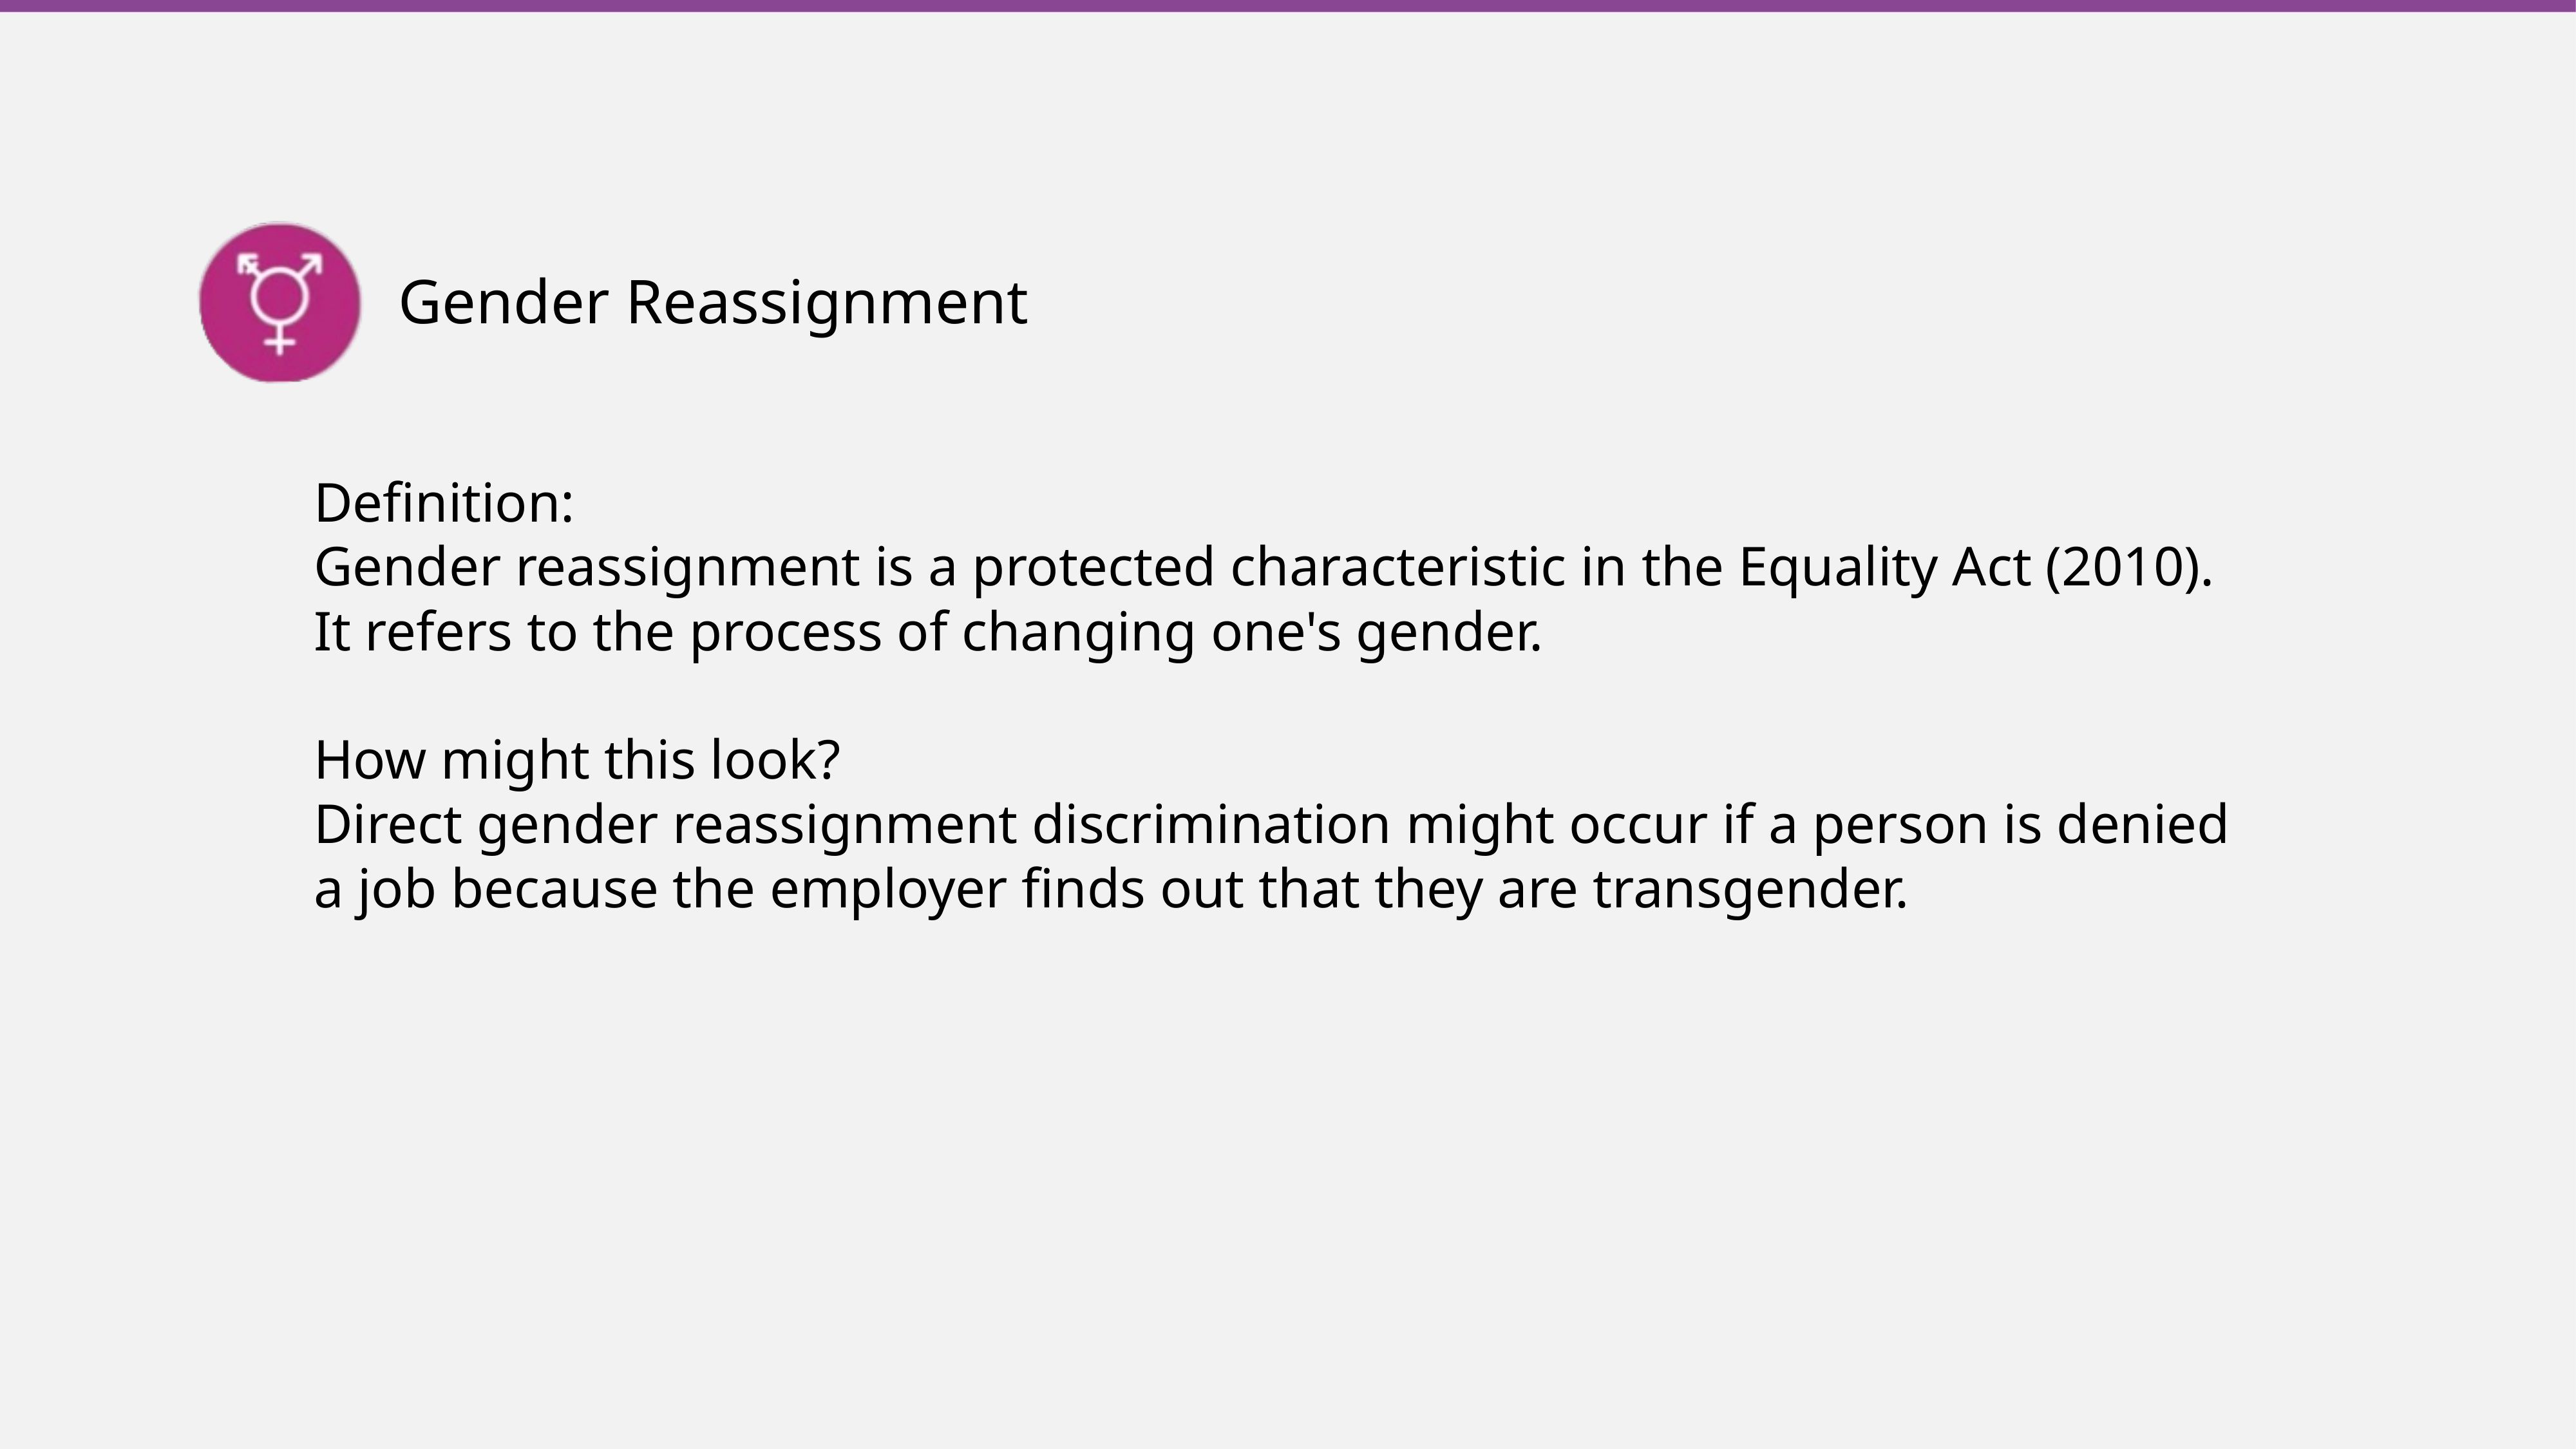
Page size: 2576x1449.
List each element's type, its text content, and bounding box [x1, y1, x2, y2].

picture [0, 0, 2576, 1449]
text_box Gender Reassignment [392, 266, 1035, 343]
text_box Definition: Gender reassignment is a protected characteristic in the Equality Act (2010). It refers to the process of changing one's gender. How might this look? Direct gender reassignment discrimination might occur if a person is denied a job because the employer finds out that they are transgender. [308, 462, 2268, 1381]
